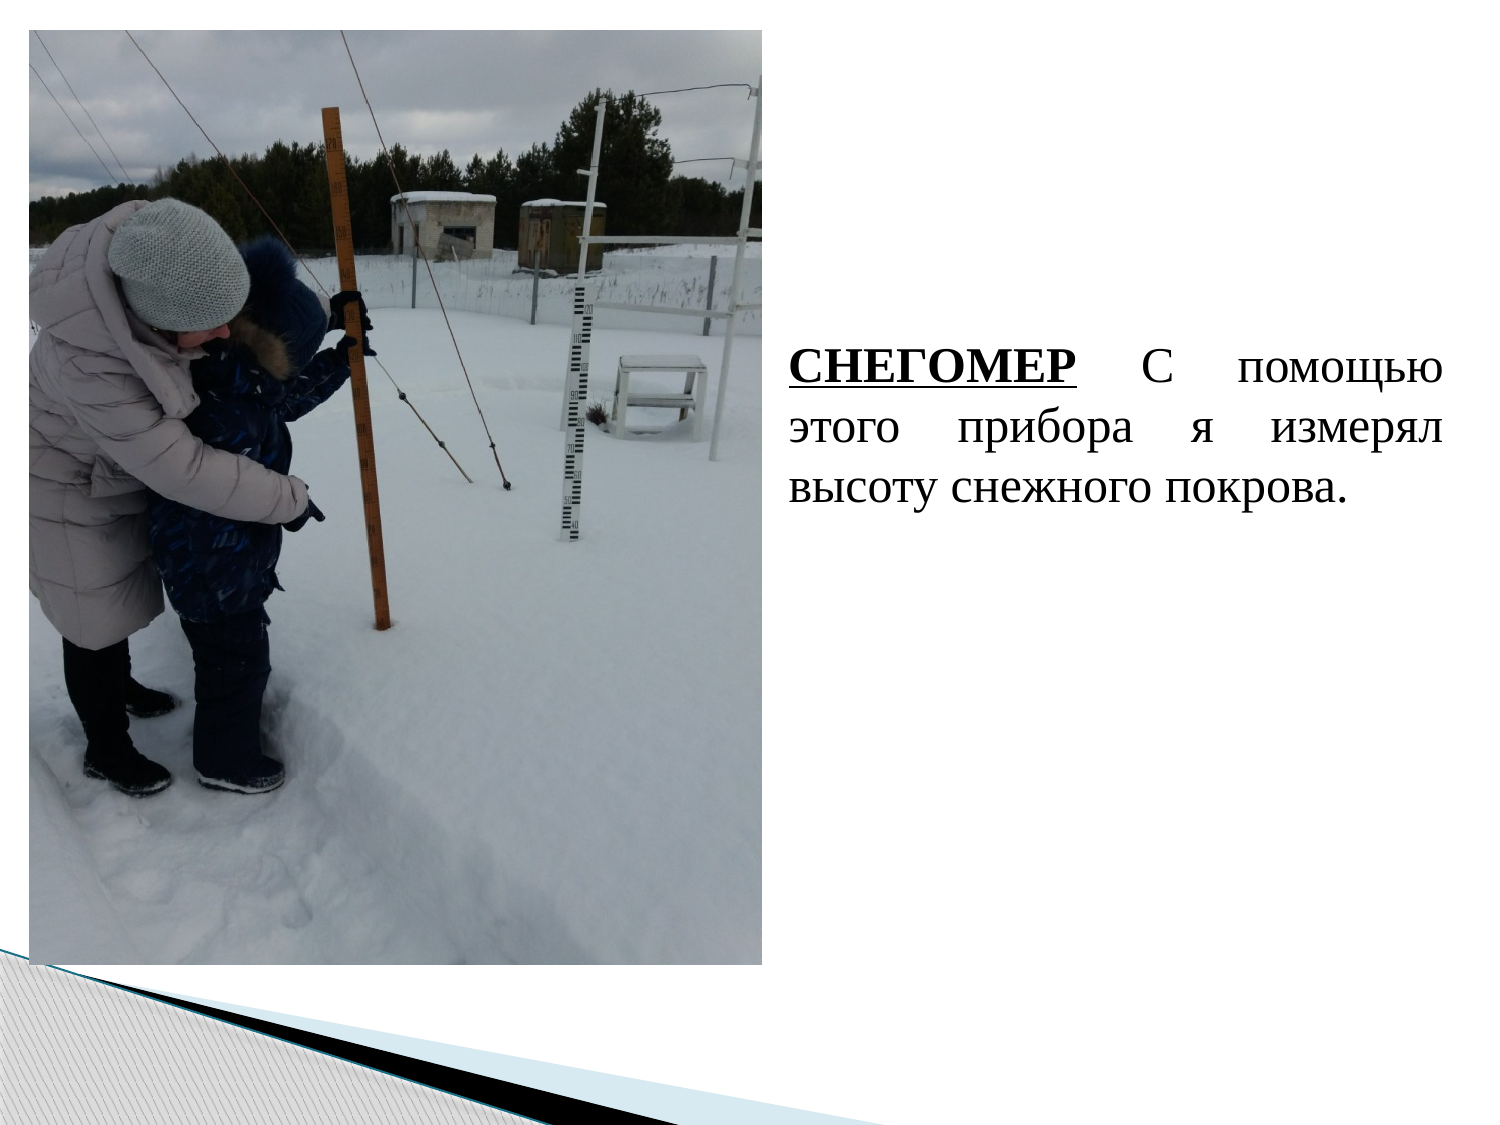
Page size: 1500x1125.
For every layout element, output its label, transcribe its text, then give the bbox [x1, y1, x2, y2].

text_box СНЕГОМЕР С помощью этого прибора я измерял высоту снежного покрова. [773, 325, 1459, 521]
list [29, 30, 763, 965]
